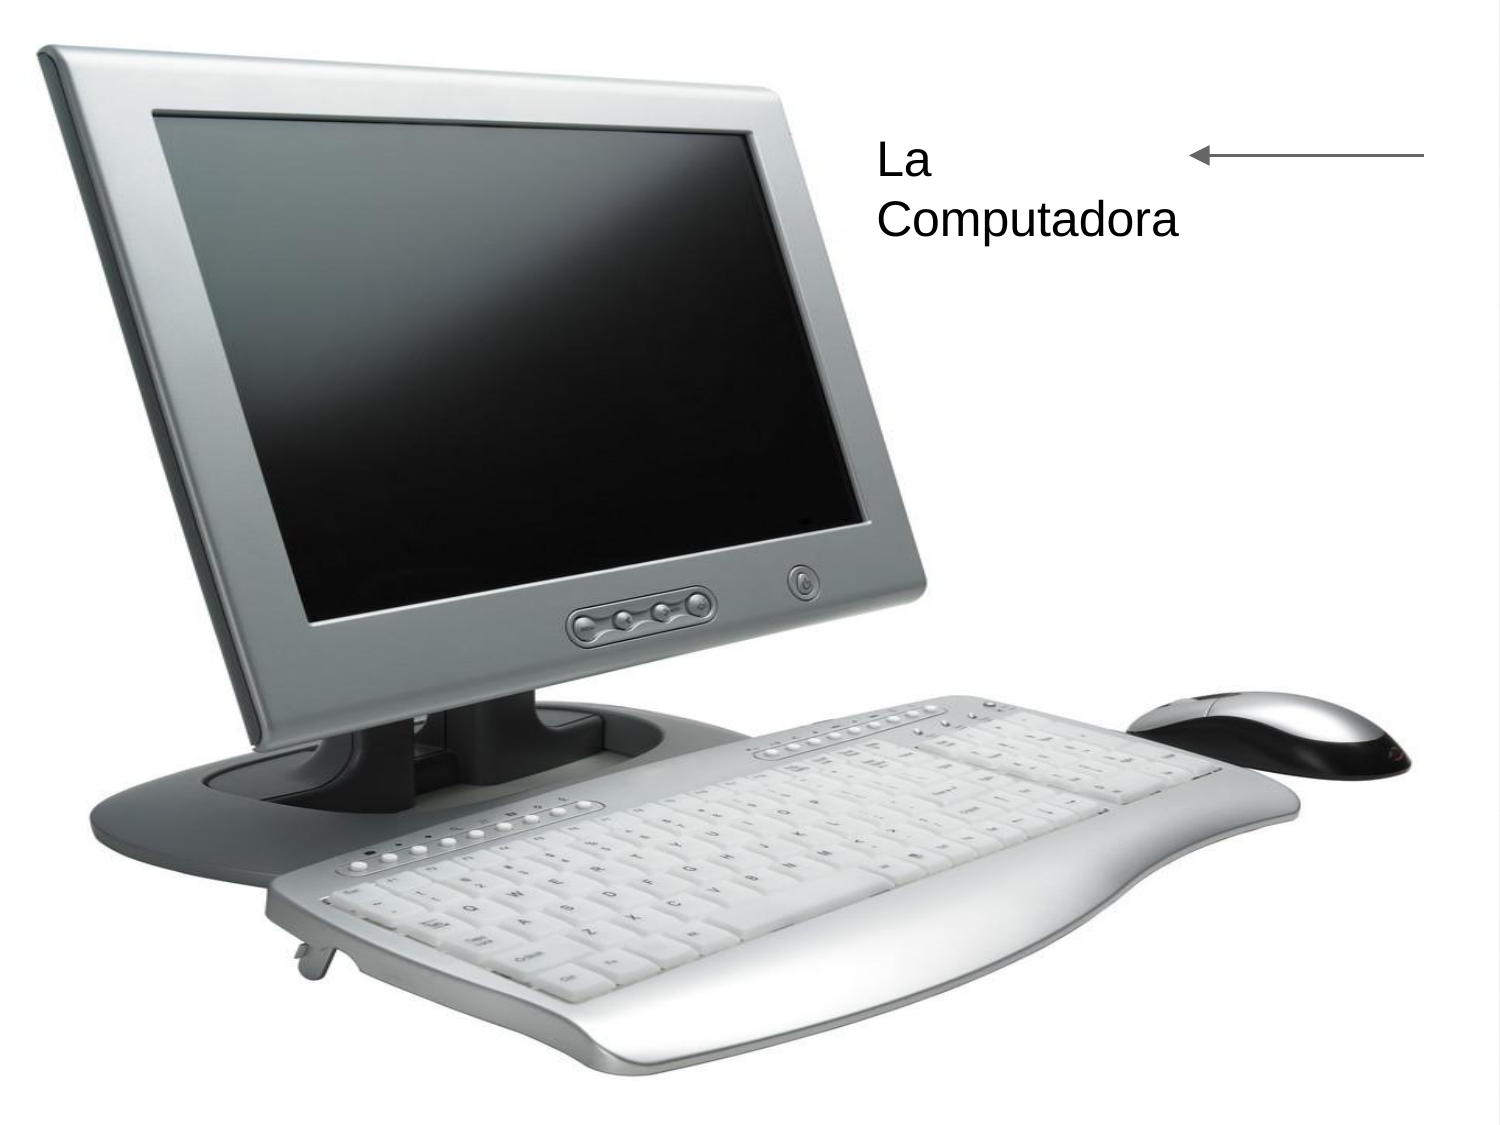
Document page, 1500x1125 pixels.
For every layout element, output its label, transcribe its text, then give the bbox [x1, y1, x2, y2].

text_box La Computadora [861, 111, 1262, 269]
text_box [0, 0, 1500, 1125]
